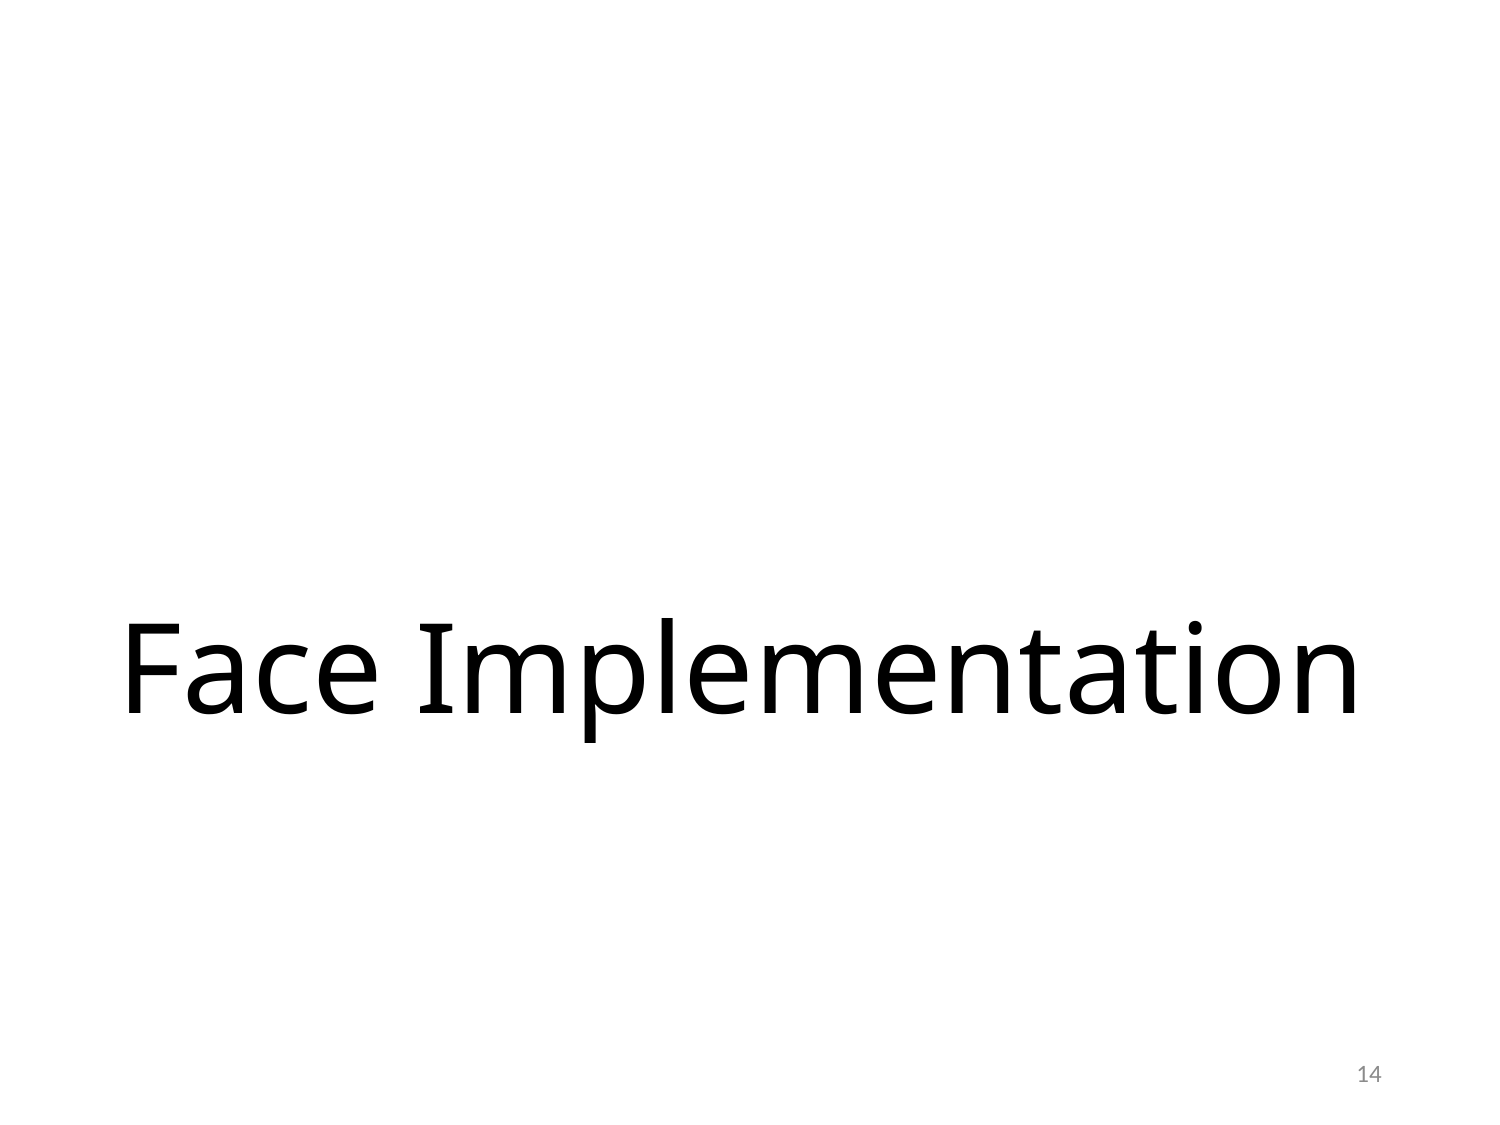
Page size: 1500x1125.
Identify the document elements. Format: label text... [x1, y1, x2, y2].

slide_number 14 [1059, 1042, 1397, 1103]
title Face Implementation [102, 280, 1397, 749]
